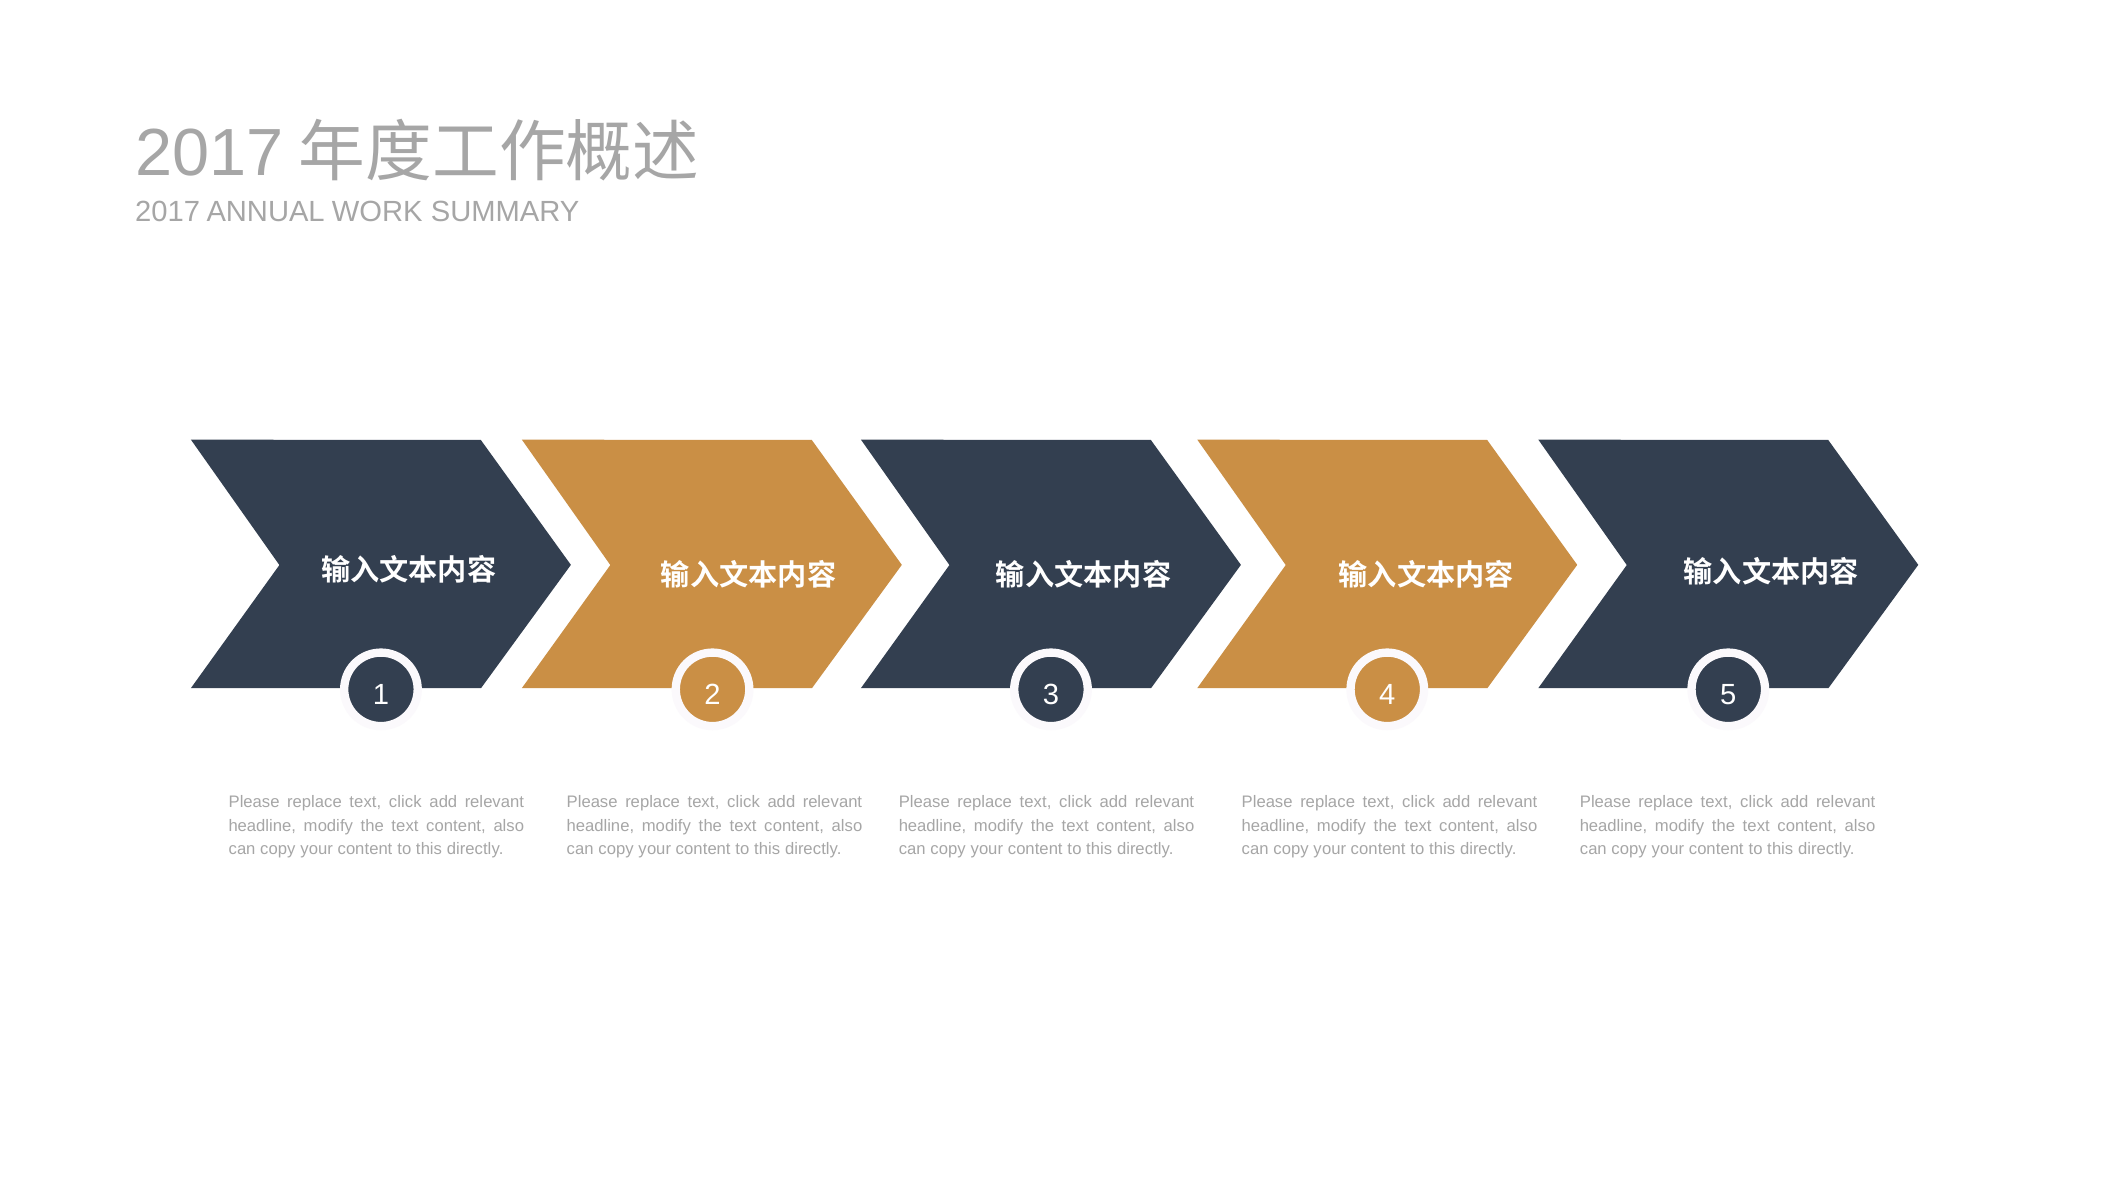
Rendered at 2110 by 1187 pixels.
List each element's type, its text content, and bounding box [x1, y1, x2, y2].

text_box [344, 652, 418, 727]
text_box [1538, 439, 1919, 689]
text_box Please replace text, click add relevant headline, modify the text content, also can copy your content to this directly. [1241, 786, 1538, 859]
text_box 2017 ANNUAL WORK SUMMARY [135, 191, 596, 227]
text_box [860, 439, 1197, 689]
text_box Please replace text, click add relevant headline, modify the text content, also can copy your content to this directly. [228, 786, 525, 859]
text_box Please replace text, click add relevant headline, modify the text content, also can copy your content to this directly. [1579, 786, 1876, 859]
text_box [1014, 652, 1088, 727]
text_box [190, 439, 521, 689]
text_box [1197, 439, 1538, 689]
text_box 2017年度工作概述 [135, 108, 783, 189]
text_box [1691, 652, 1766, 727]
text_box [1350, 652, 1425, 727]
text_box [521, 439, 860, 689]
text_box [675, 652, 750, 727]
text_box Please replace text, click add relevant headline, modify the text content, also can copy your content to this directly. [566, 786, 863, 859]
text_box Please replace text, click add relevant headline, modify the text content, also can copy your content to this directly. [898, 786, 1195, 859]
